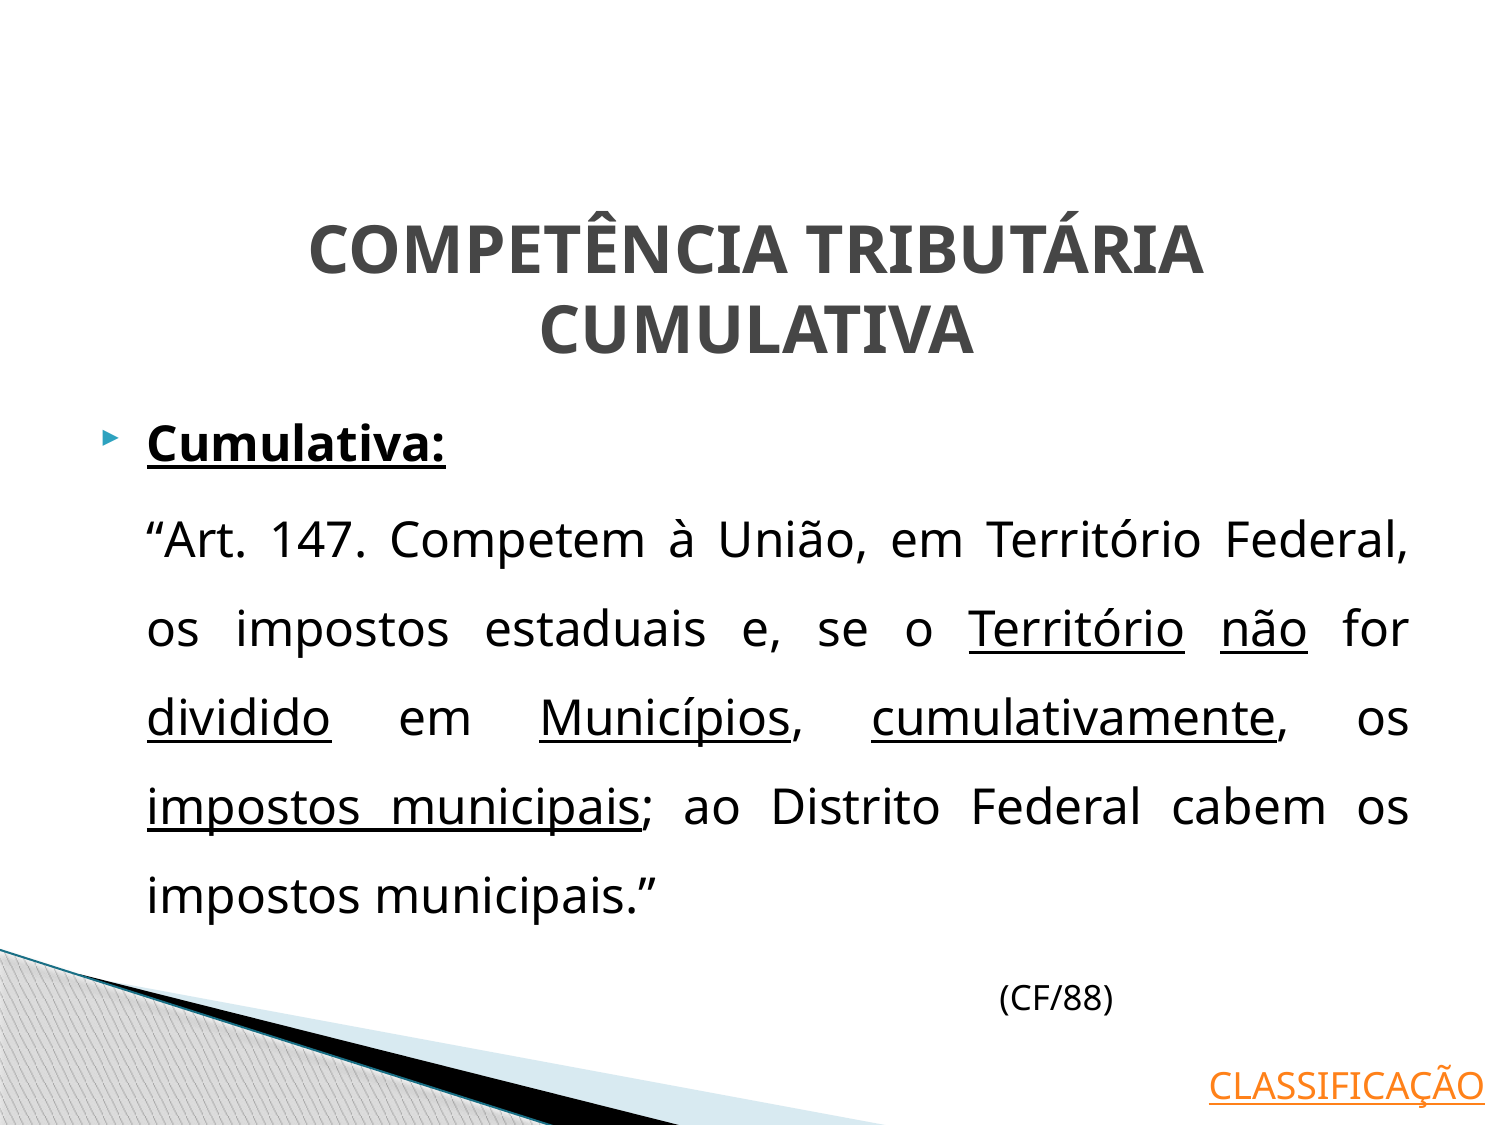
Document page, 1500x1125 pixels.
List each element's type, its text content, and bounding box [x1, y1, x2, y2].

list Cumulativa: “Art. 147. Competem à União, em Território Federal, os impostos estaduais e, se o Território não for dividido em Municípios, cumulativamente, os impostos municipais; ao Distrito Federal cabem os impostos municipais.” (CF/88) [75, 375, 1425, 1032]
title COMPETÊNCIA TRIBUTÁRIA CUMULATIVA [82, 199, 1432, 375]
text_box CLASSIFICAÇÃO [1160, 1054, 1500, 1121]
